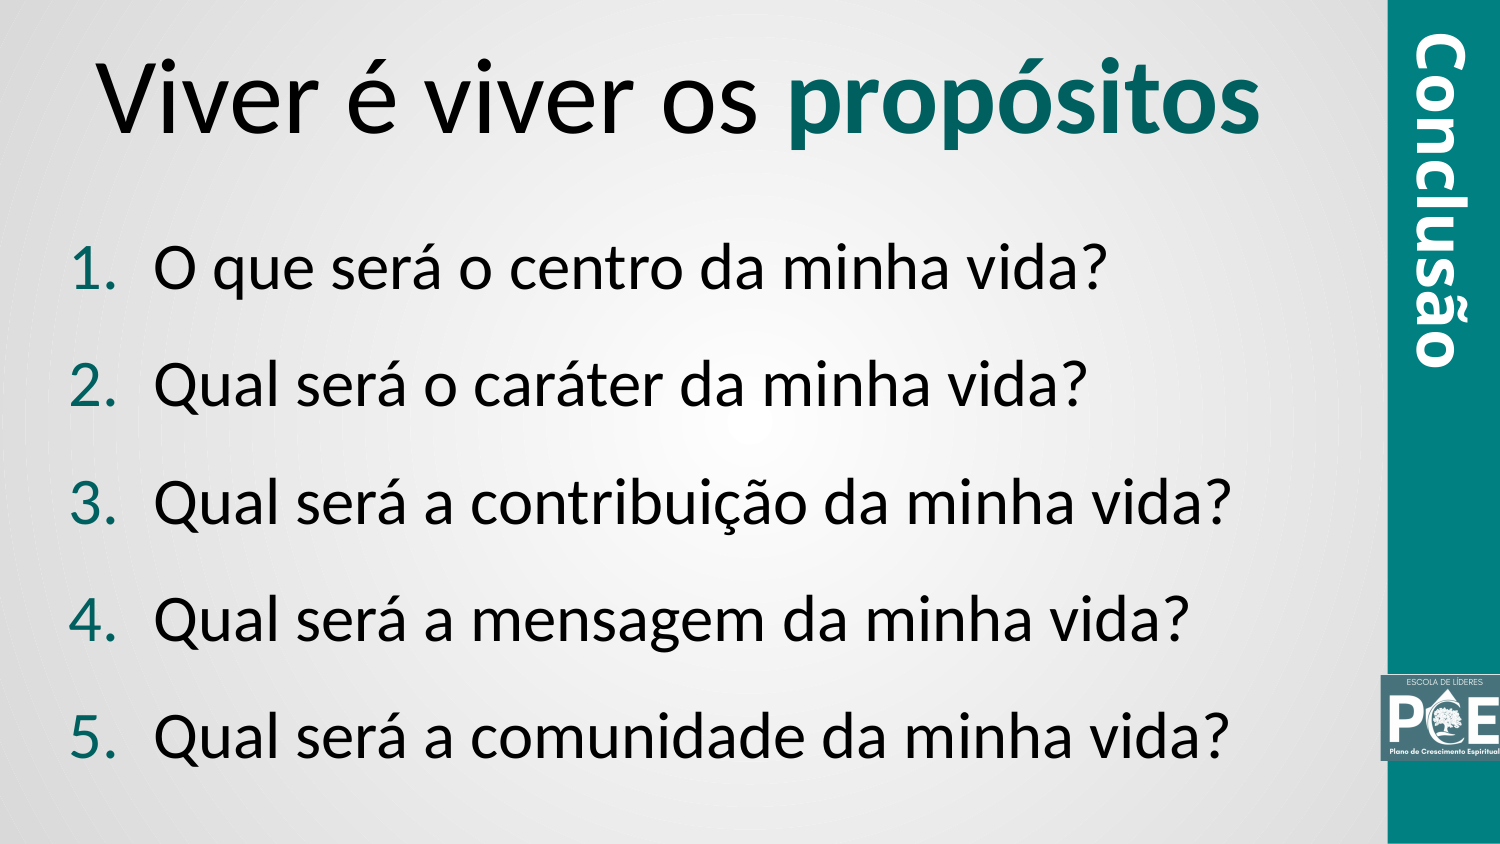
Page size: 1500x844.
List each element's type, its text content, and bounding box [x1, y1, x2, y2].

text_box O que será o centro da minha vida? Qual será o caráter da minha vida? Qual será a contribuição da minha vida? Qual será a mensagem da minha vida? Qual será a comunidade da minha vida? [61, 215, 1341, 780]
text_box Conclusão [1397, 23, 1492, 651]
picture [1380, 674, 1500, 761]
text_box Viver é viver os propósitos [61, 17, 1297, 163]
